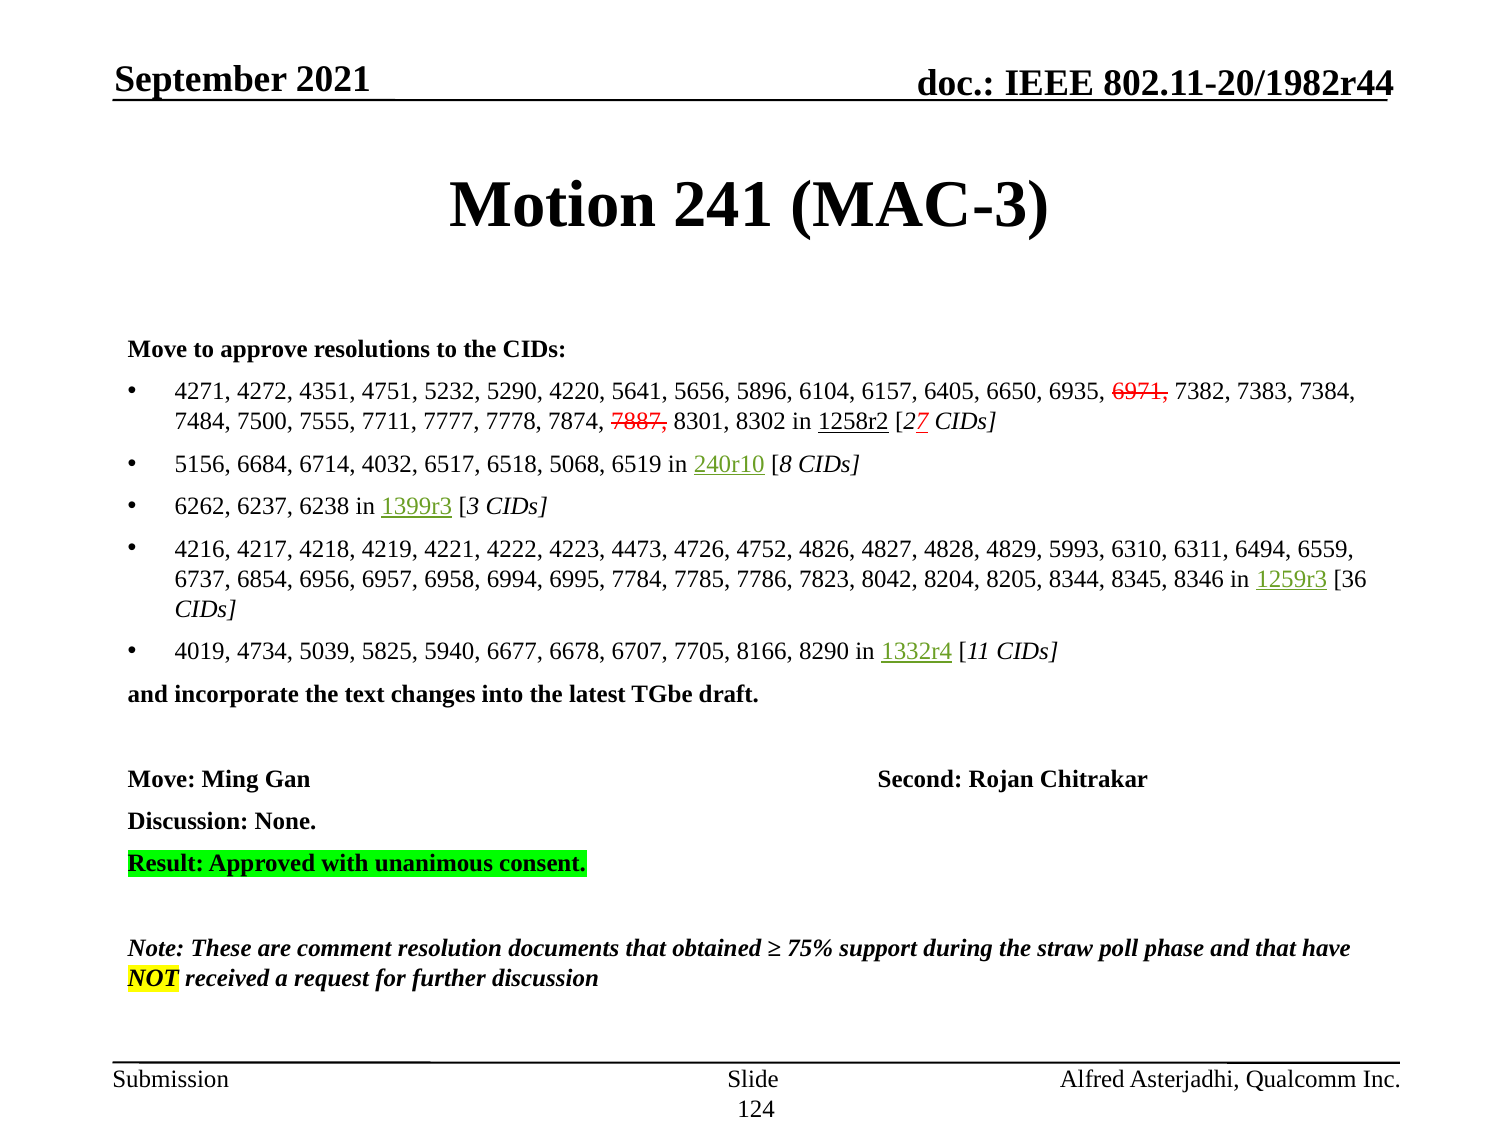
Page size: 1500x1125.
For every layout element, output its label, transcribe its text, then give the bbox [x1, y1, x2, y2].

list Move to approve resolutions to the CIDs: 4271, 4272, 4351, 4751, 5232, 5290, 4220, 5641, 5656, 5896, 6104, 6157, 6405, 6650, 6935, 6971, 7382, 7383, 7384, 7484, 7500, 7555, 7711, 7777, 7778, 7874, 7887, 8301, 8302 in 1258r2 [27 CIDs] 5156, 6684, 6714, 4032, 6517, 6518, 5068, 6519 in 240r10 [8 CIDs] 6262, 6237, 6238 in 1399r3 [3 CIDs] 4216, 4217, 4218, 4219, 4221, 4222, 4223, 4473, 4726, 4752, 4826, 4827, 4828, 4829, 5993, 6310, 6311, 6494, 6559, 6737, 6854, 6956, 6957, 6958, 6994, 6995, 7784, 7785, 7786, 7823, 8042, 8204, 8205, 8344, 8345, 8346 in 1259r3 [36 CIDs] 4019, 4734, 5039, 5825, 5940, 6677, 6678, 6707, 7705, 8166, 8290 in 1332r4 [11 CIDs] and incorporate the text changes into the latest TGbe draft. Move: Ming Gan Second: Rojan Chitrakar Discussion: None. Result: Approved with unanimous consent. Note: These are comment resolution documents that obtained ≥ 75% support during the straw poll phase and that have NOT received a request for further discussion [112, 324, 1388, 1063]
title Motion 241 (MAC-3) [112, 112, 1388, 288]
slide_number Slide 124 [712, 1061, 800, 1123]
footer Alfred Asterjadhi, Qualcomm Inc. [878, 1061, 1402, 1093]
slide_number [114, 54, 423, 100]
